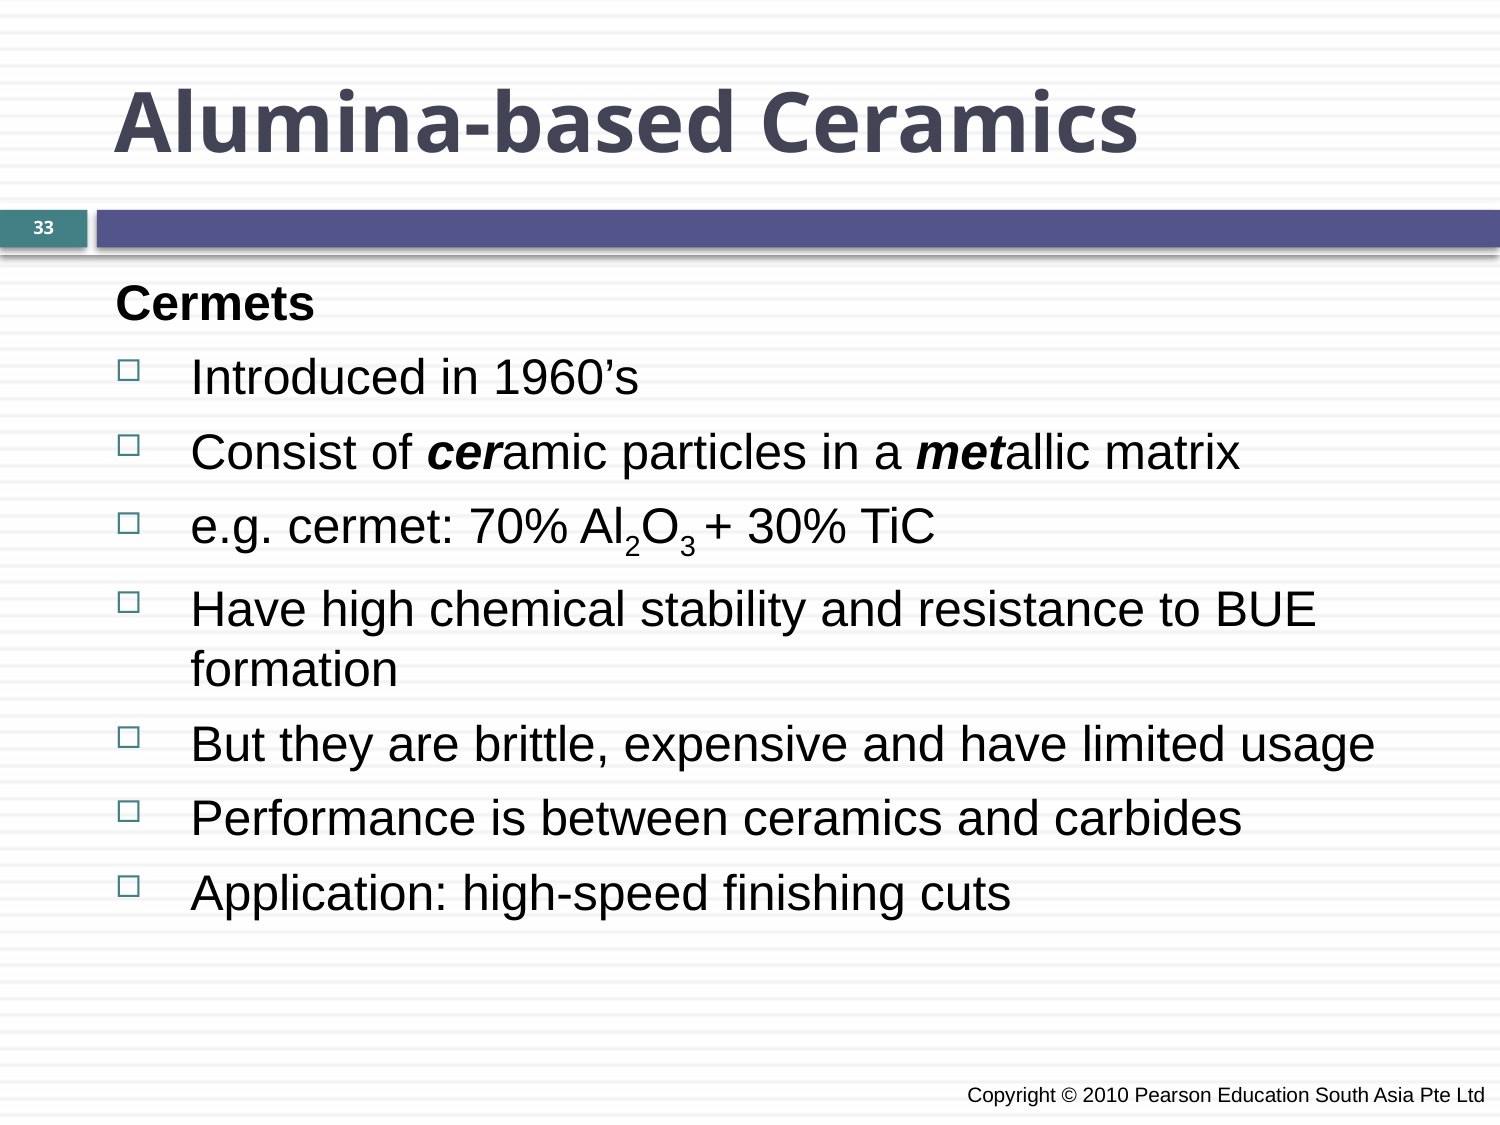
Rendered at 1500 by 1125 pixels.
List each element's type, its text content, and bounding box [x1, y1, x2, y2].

title Alumina-based Ceramics [99, 37, 1438, 200]
text_box Copyright © 2010 Pearson Education South Asia Pte Ltd [0, 1074, 1500, 1113]
slide_number 33 [0, 208, 88, 249]
list Cermets Introduced in 1960’s Consist of ceramic particles in a metallic matrix e.g. cermet: 70% Al2O3 + 30% TiC Have high chemical stability and resistance to BUE formation But they are brittle, expensive and have limited usage Performance is between ceramics and carbides Application: high-speed finishing cuts [100, 262, 1438, 1074]
